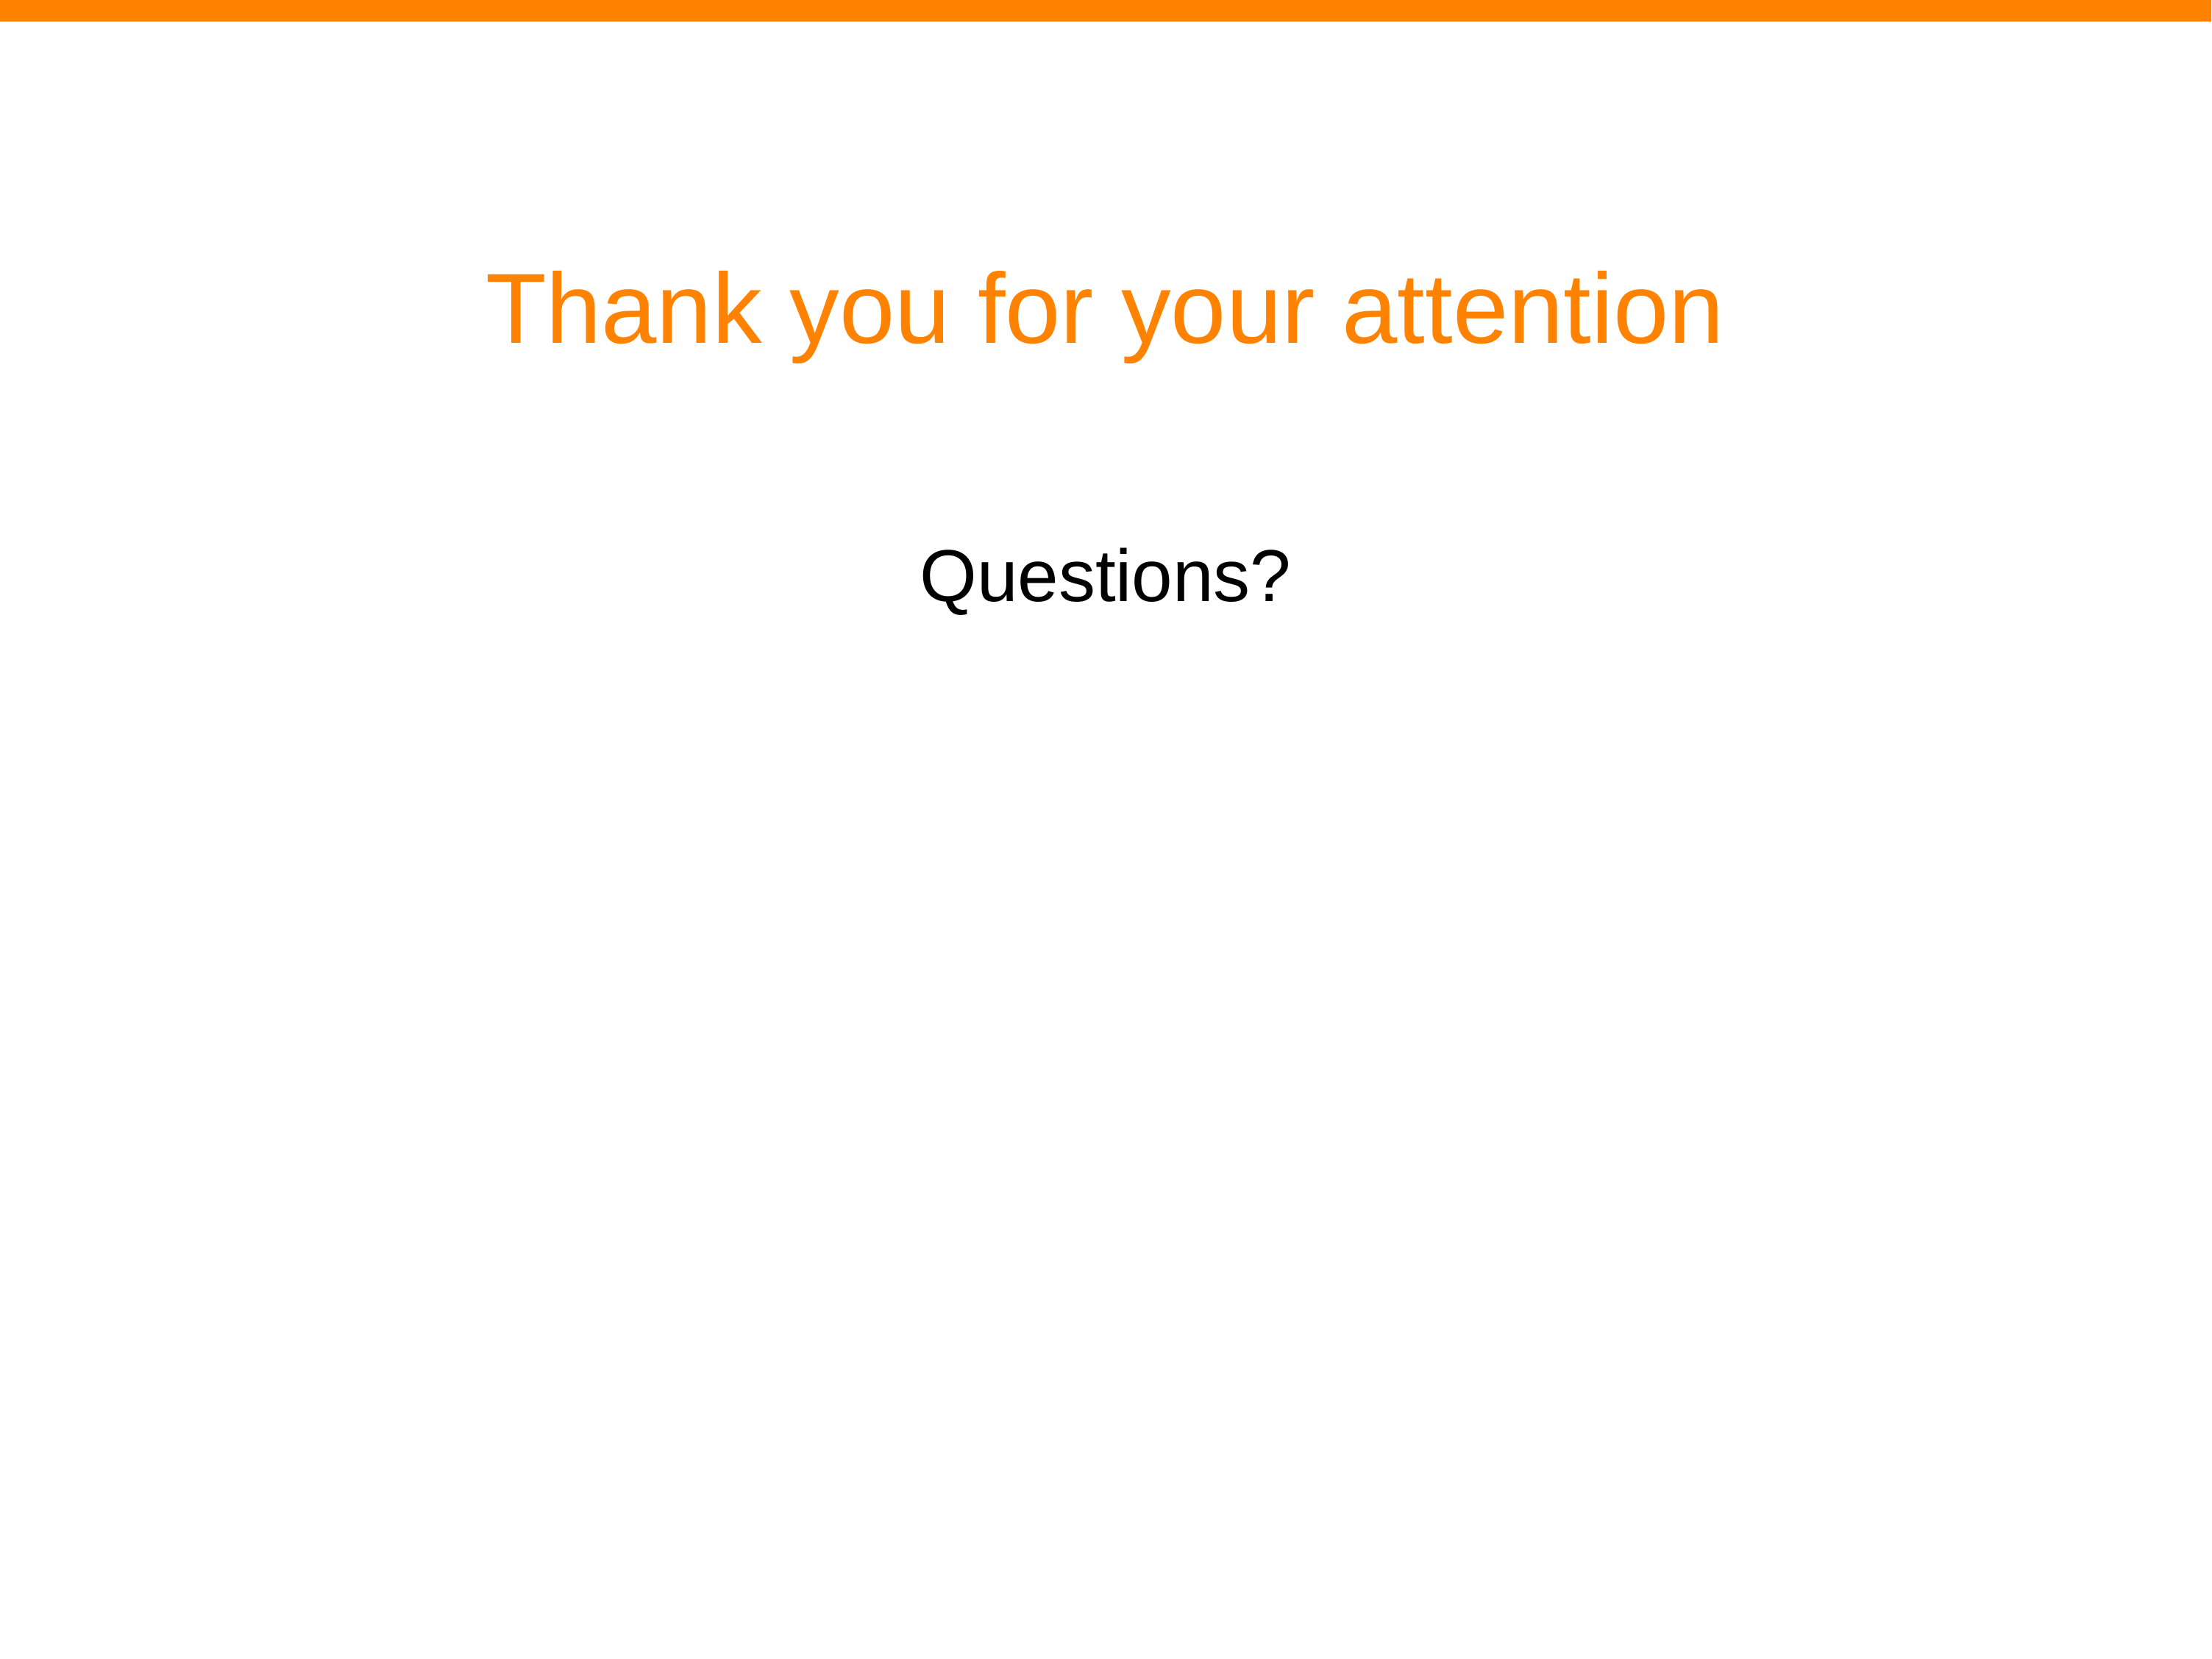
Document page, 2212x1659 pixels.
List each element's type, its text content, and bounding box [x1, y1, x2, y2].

subtitle Questions? [331, 516, 1880, 941]
title Thank you for your attention [166, 125, 2046, 481]
